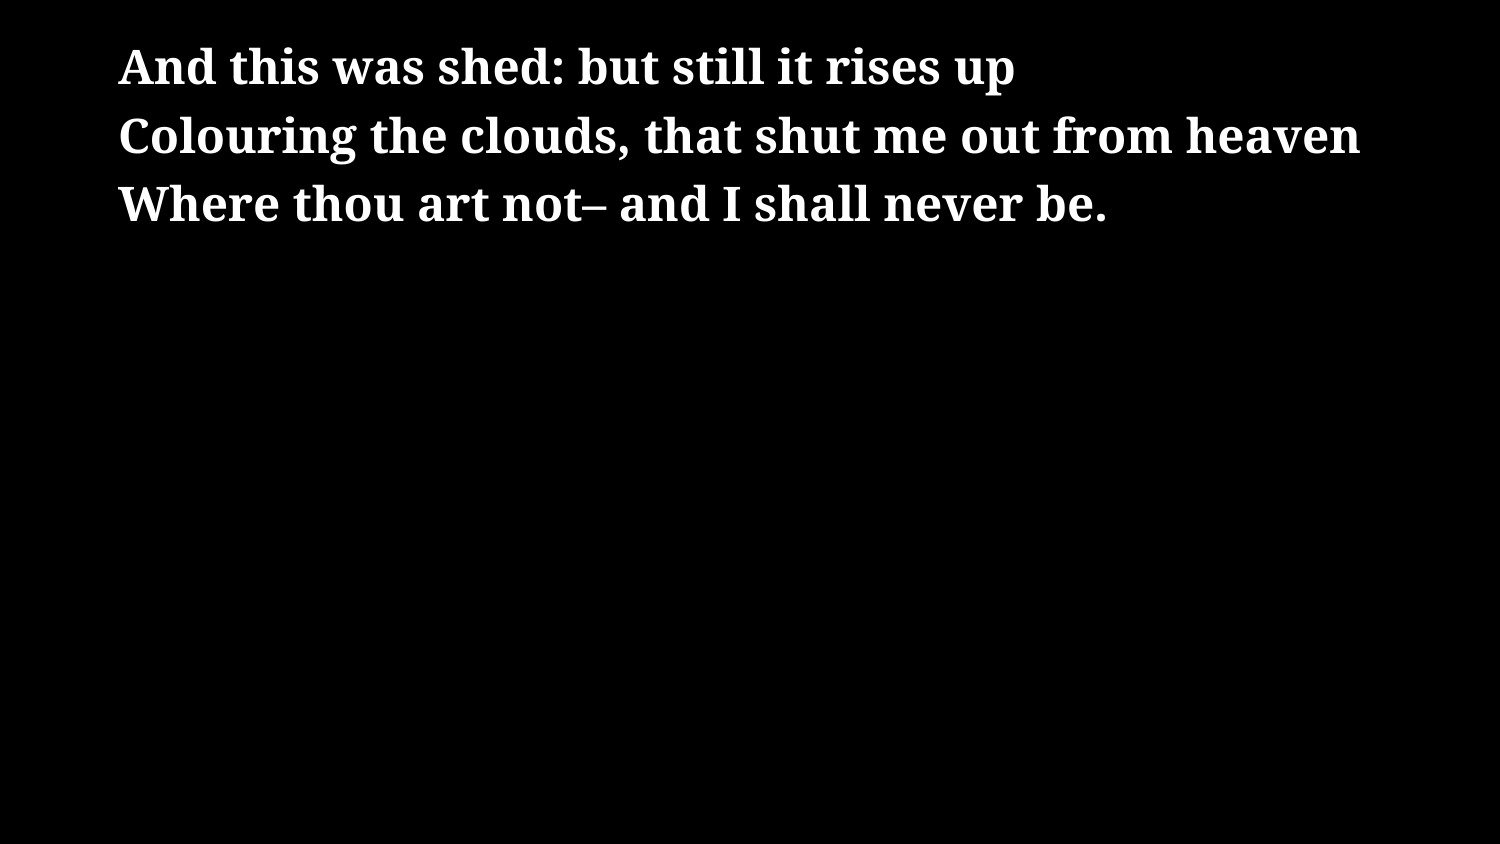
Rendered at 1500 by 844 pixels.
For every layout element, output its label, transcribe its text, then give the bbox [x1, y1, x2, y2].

title And this was shed: but still it rises up Colouring the clouds, that shut me out from heaven Where thou art not– and I shall never be. [103, 17, 1397, 299]
